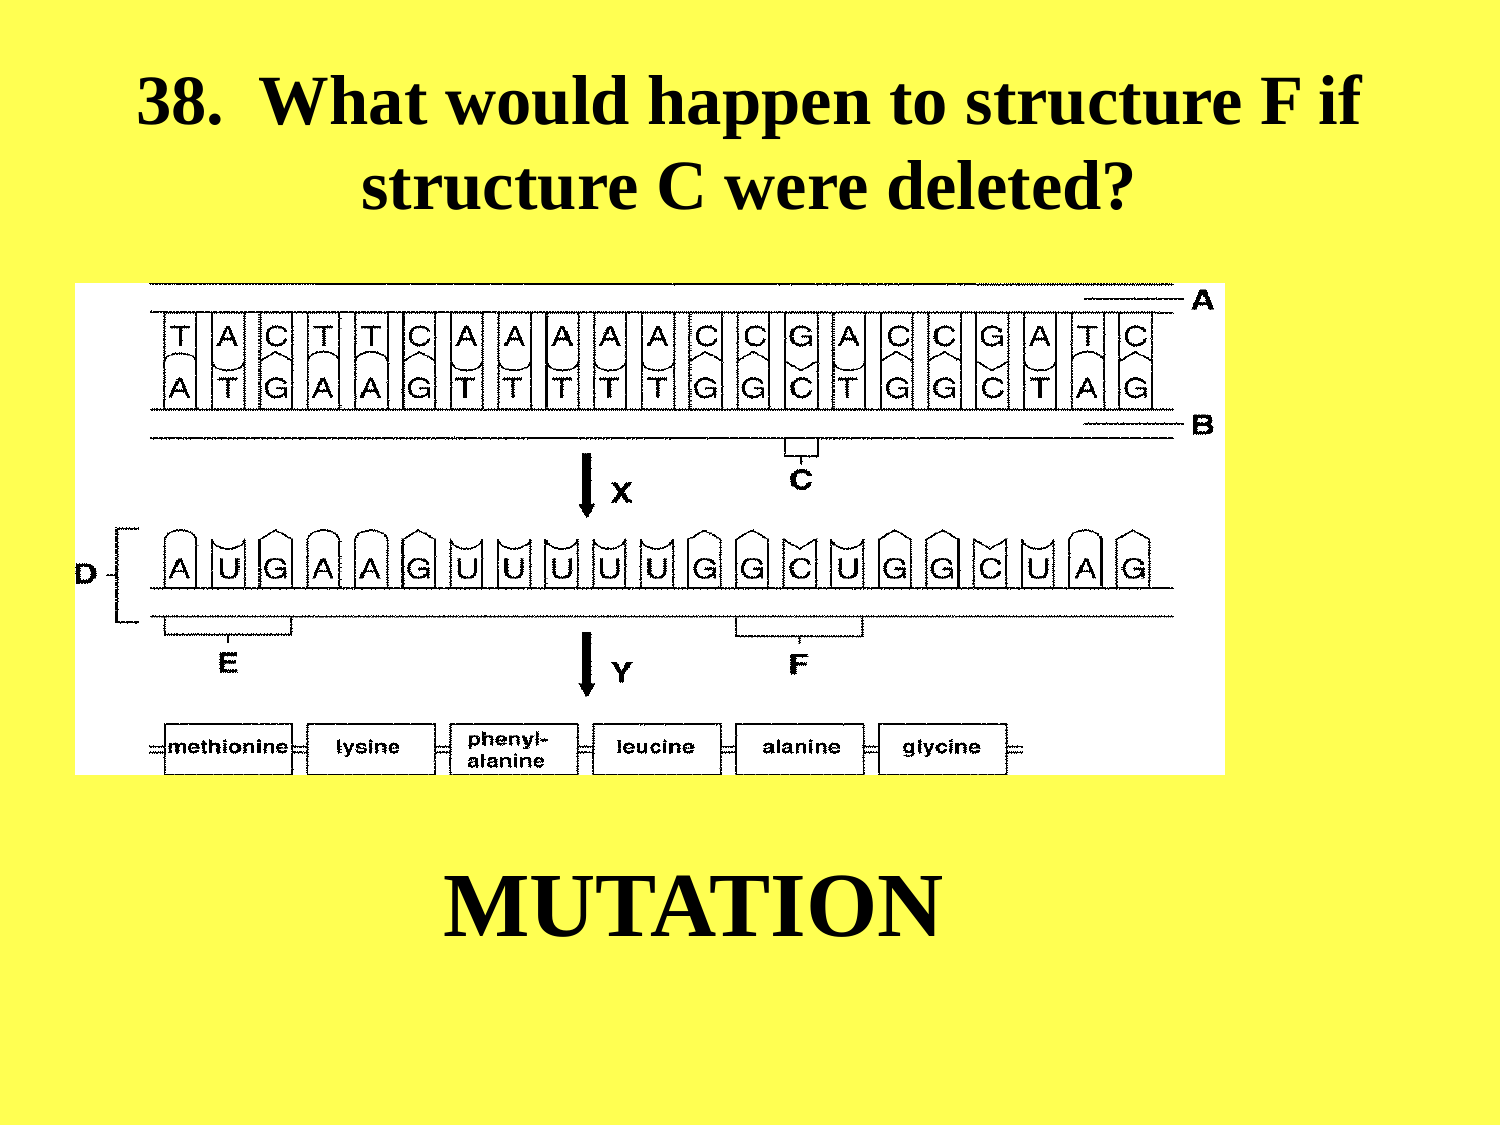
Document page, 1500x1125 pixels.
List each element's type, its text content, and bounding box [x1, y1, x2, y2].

title 38. What would happen to structure F if structure C were deleted? [75, 45, 1425, 233]
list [74, 283, 1226, 776]
text_box MUTATION [137, 837, 1250, 963]
